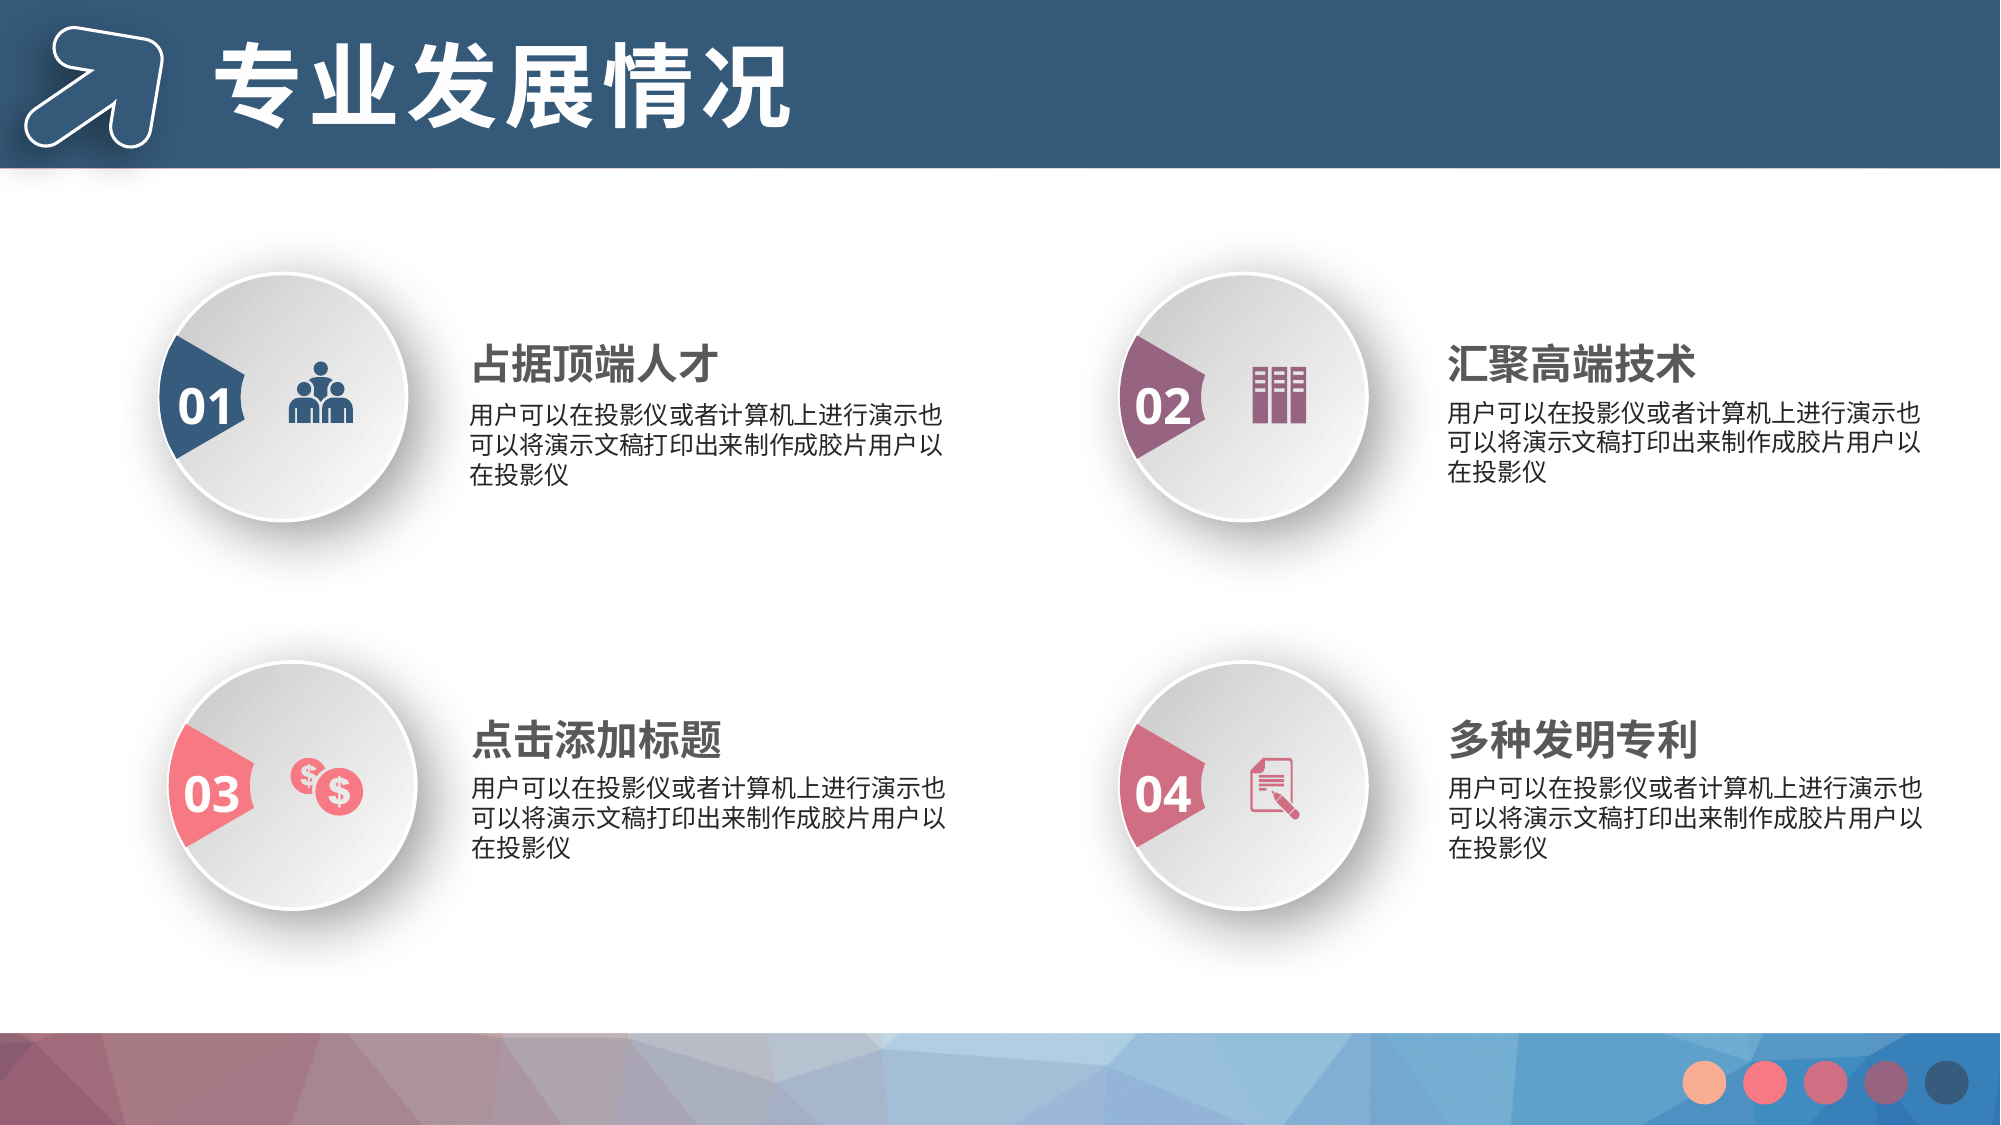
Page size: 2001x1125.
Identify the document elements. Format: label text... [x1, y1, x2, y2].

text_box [168, 661, 416, 910]
text_box [1742, 1059, 1788, 1106]
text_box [1119, 273, 1367, 521]
text_box [1681, 1059, 1728, 1106]
text_box [0, 0, 2000, 169]
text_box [454, 337, 969, 497]
text_box [1863, 1059, 1910, 1106]
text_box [1432, 337, 1947, 494]
text_box [1923, 1059, 1970, 1106]
text_box [0, 169, 2000, 1034]
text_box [456, 713, 971, 870]
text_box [1434, 713, 1949, 870]
text_box [24, 26, 164, 149]
picture [0, 1034, 2000, 1125]
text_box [159, 273, 407, 521]
text_box [1802, 1059, 1849, 1106]
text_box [1119, 661, 1367, 910]
text_box 专业发展情况 [196, 21, 808, 147]
